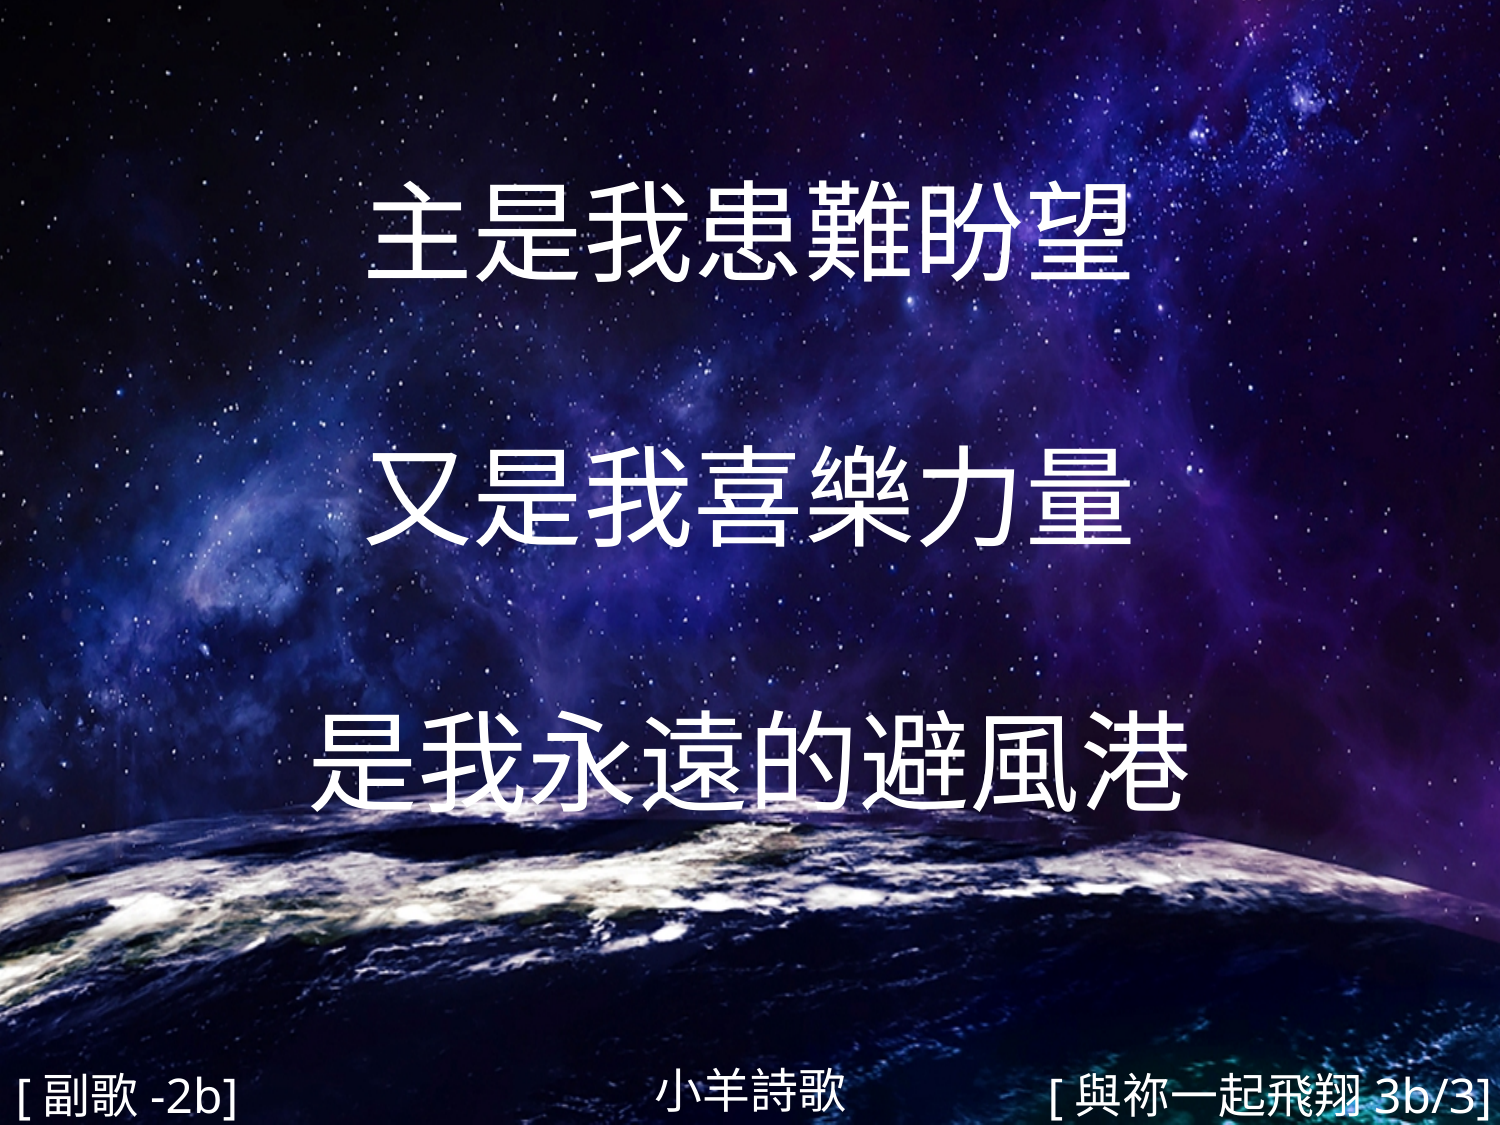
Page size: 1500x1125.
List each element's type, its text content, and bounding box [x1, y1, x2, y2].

text_box [與祢一起飛翔3b/3] [868, 1058, 1500, 1125]
picture [0, 700, 1500, 1053]
text_box 主是我患難盼望 又是我喜樂力量 是我永遠的避風港 [0, 80, 1500, 700]
subtitle 小羊詩歌 [0, 1053, 1500, 1125]
title [0, 700, 1494, 710]
picture [0, 0, 1500, 80]
text_box [副歌-2b] [0, 1058, 271, 1125]
